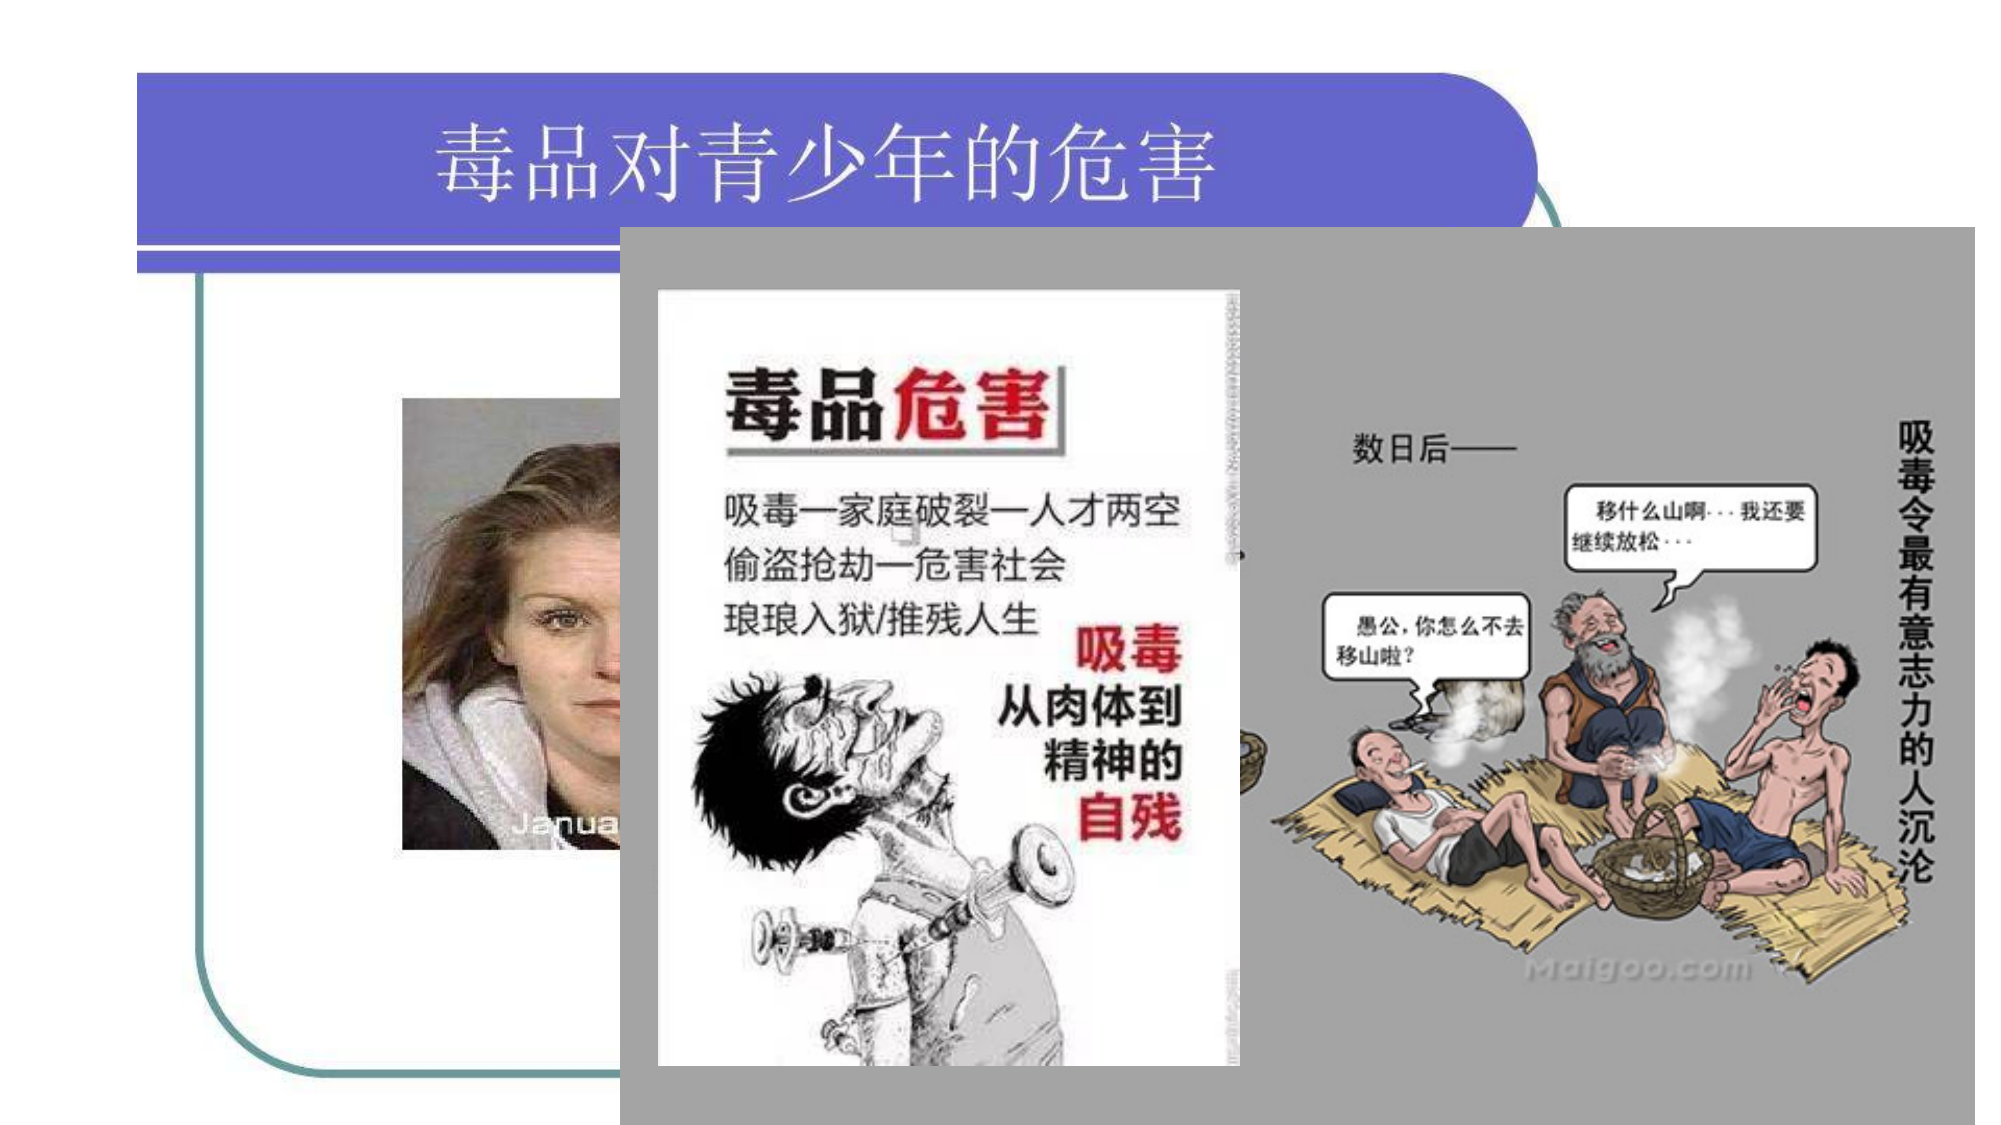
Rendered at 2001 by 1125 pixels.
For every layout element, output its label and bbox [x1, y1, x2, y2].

picture [137, 48, 1976, 1125]
